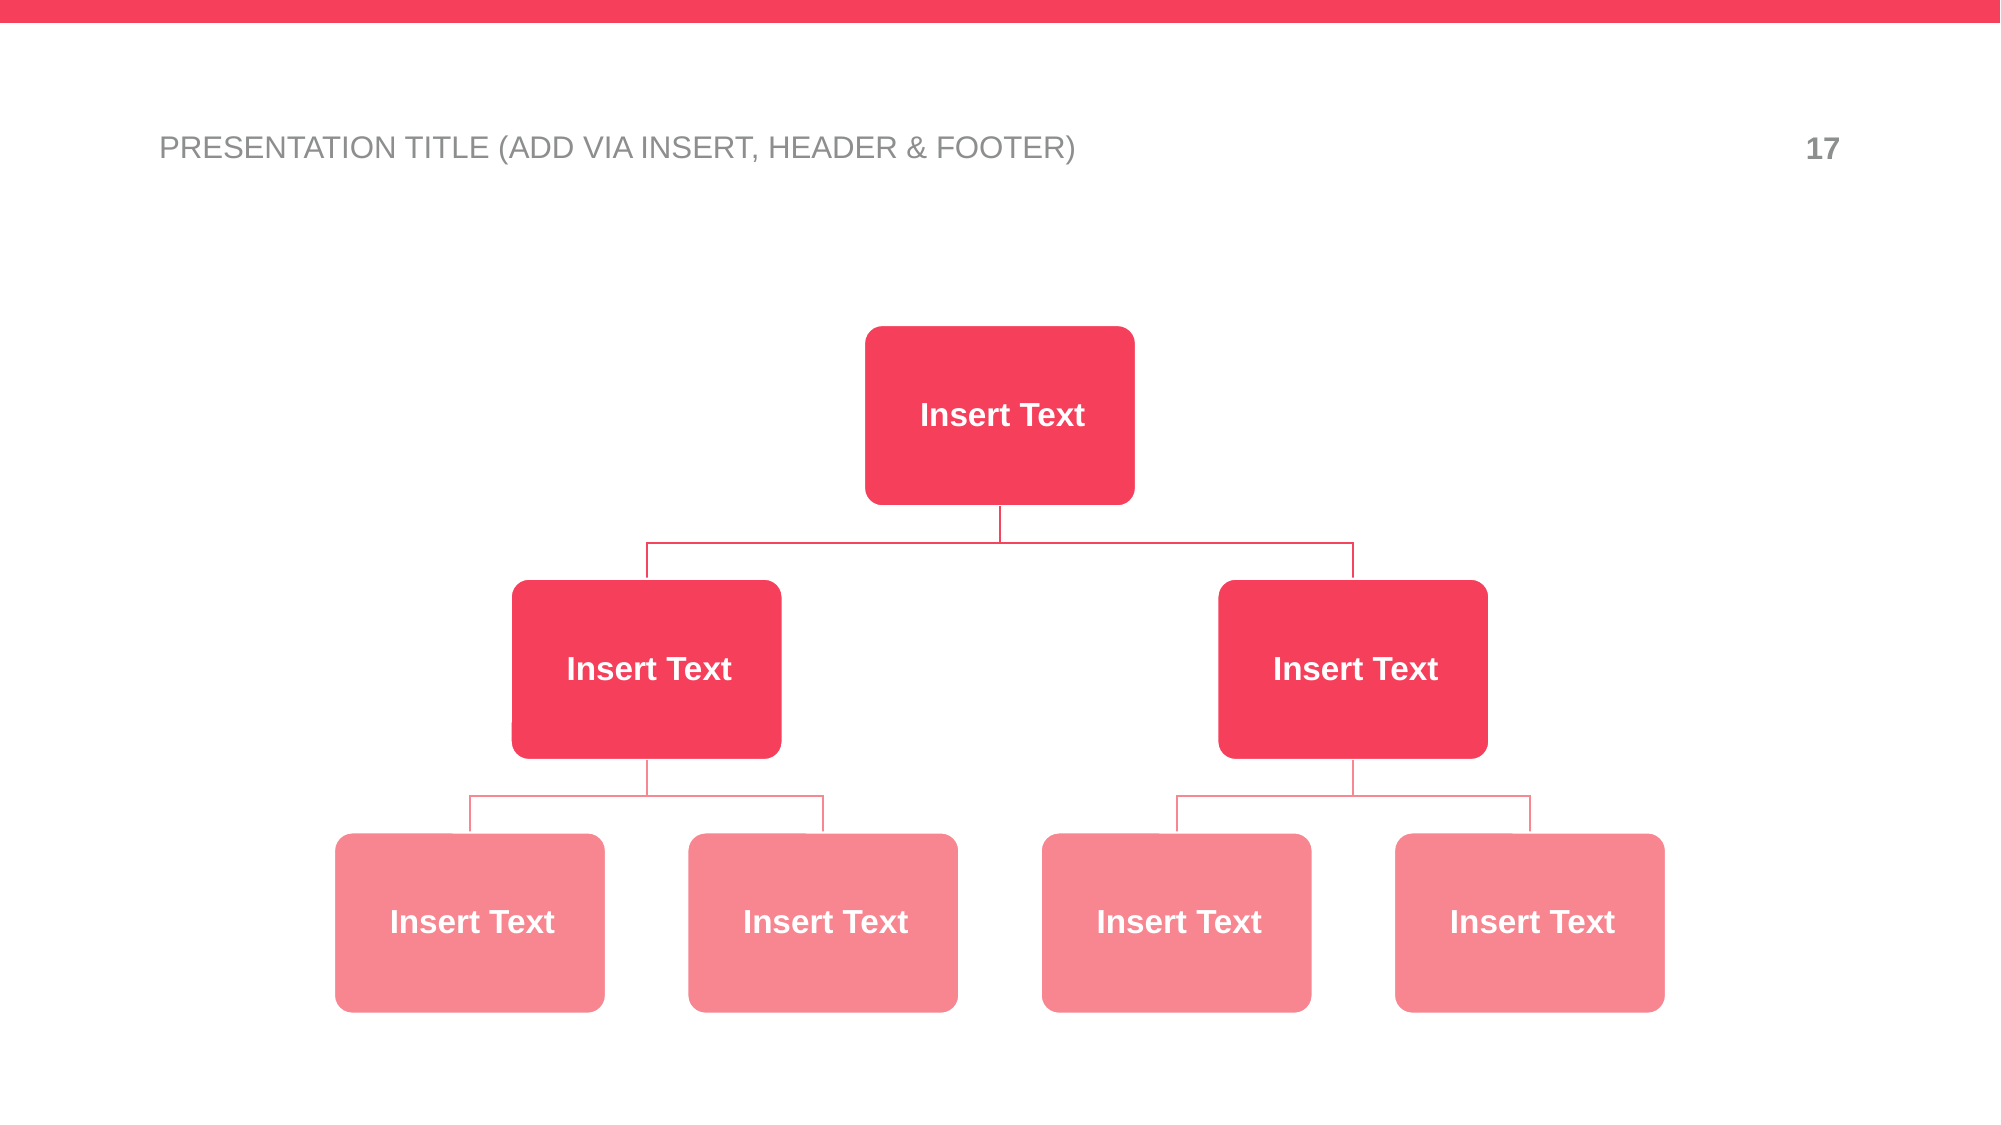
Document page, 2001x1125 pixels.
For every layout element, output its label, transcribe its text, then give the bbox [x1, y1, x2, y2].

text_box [333, 224, 1667, 1114]
slide_number 17 [1611, 128, 1841, 167]
footer PRESENTATION TITLE (ADD VIA INSERT, HEADER & FOOTER) [159, 127, 1337, 165]
